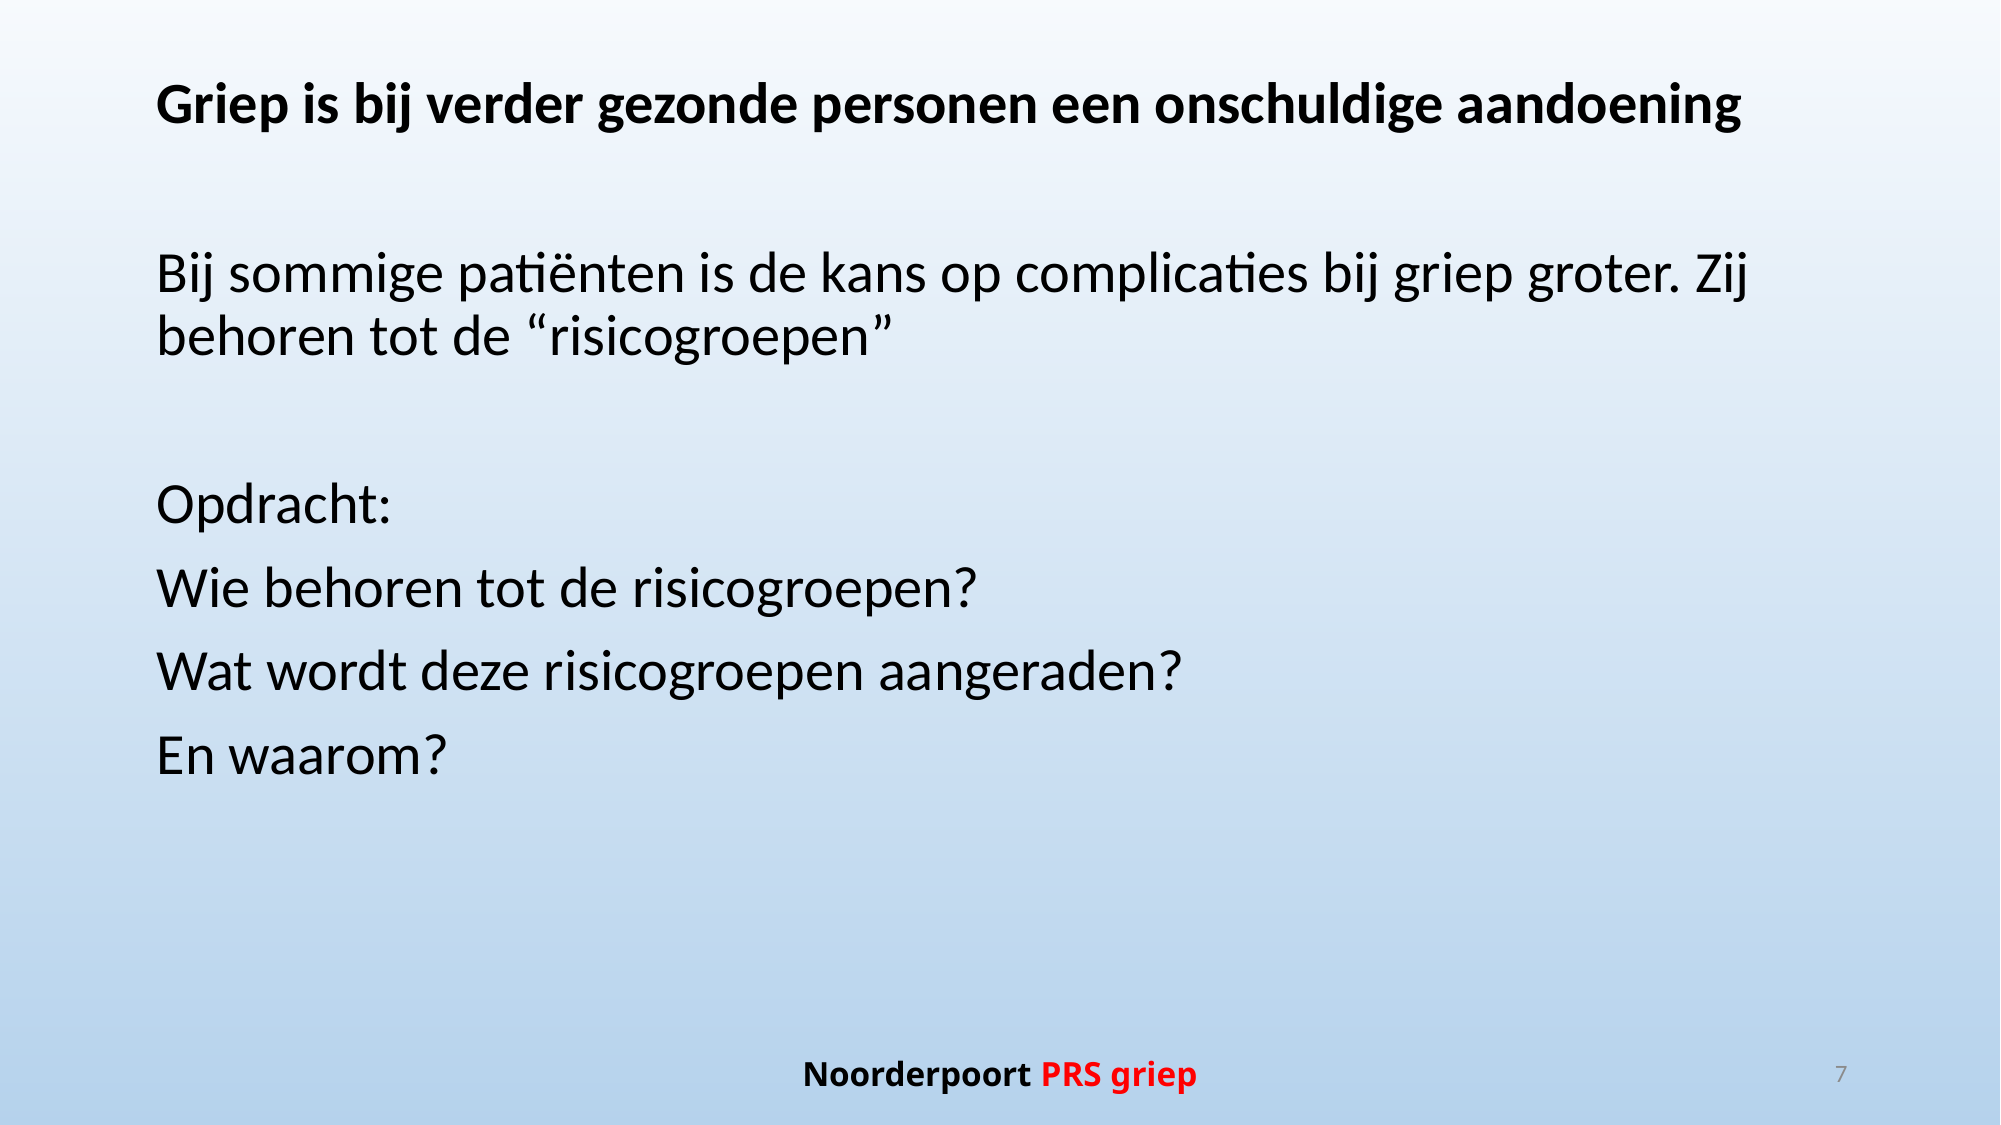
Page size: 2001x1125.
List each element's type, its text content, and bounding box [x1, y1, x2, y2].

list Bij sommige patiënten is de kans op complicaties bij griep groter. Zij behoren tot de “risicogroepen” Opdracht: Wie behoren tot de risicogroepen? Wat wordt deze risicogroepen aangeraden? En waarom? [141, 234, 1811, 942]
footer Noorderpoort PRS griep [662, 1042, 1338, 1103]
slide_number 7 [1412, 1042, 1863, 1103]
list Griep is bij verder gezonde personen een onschuldige aandoening [141, 65, 1863, 231]
